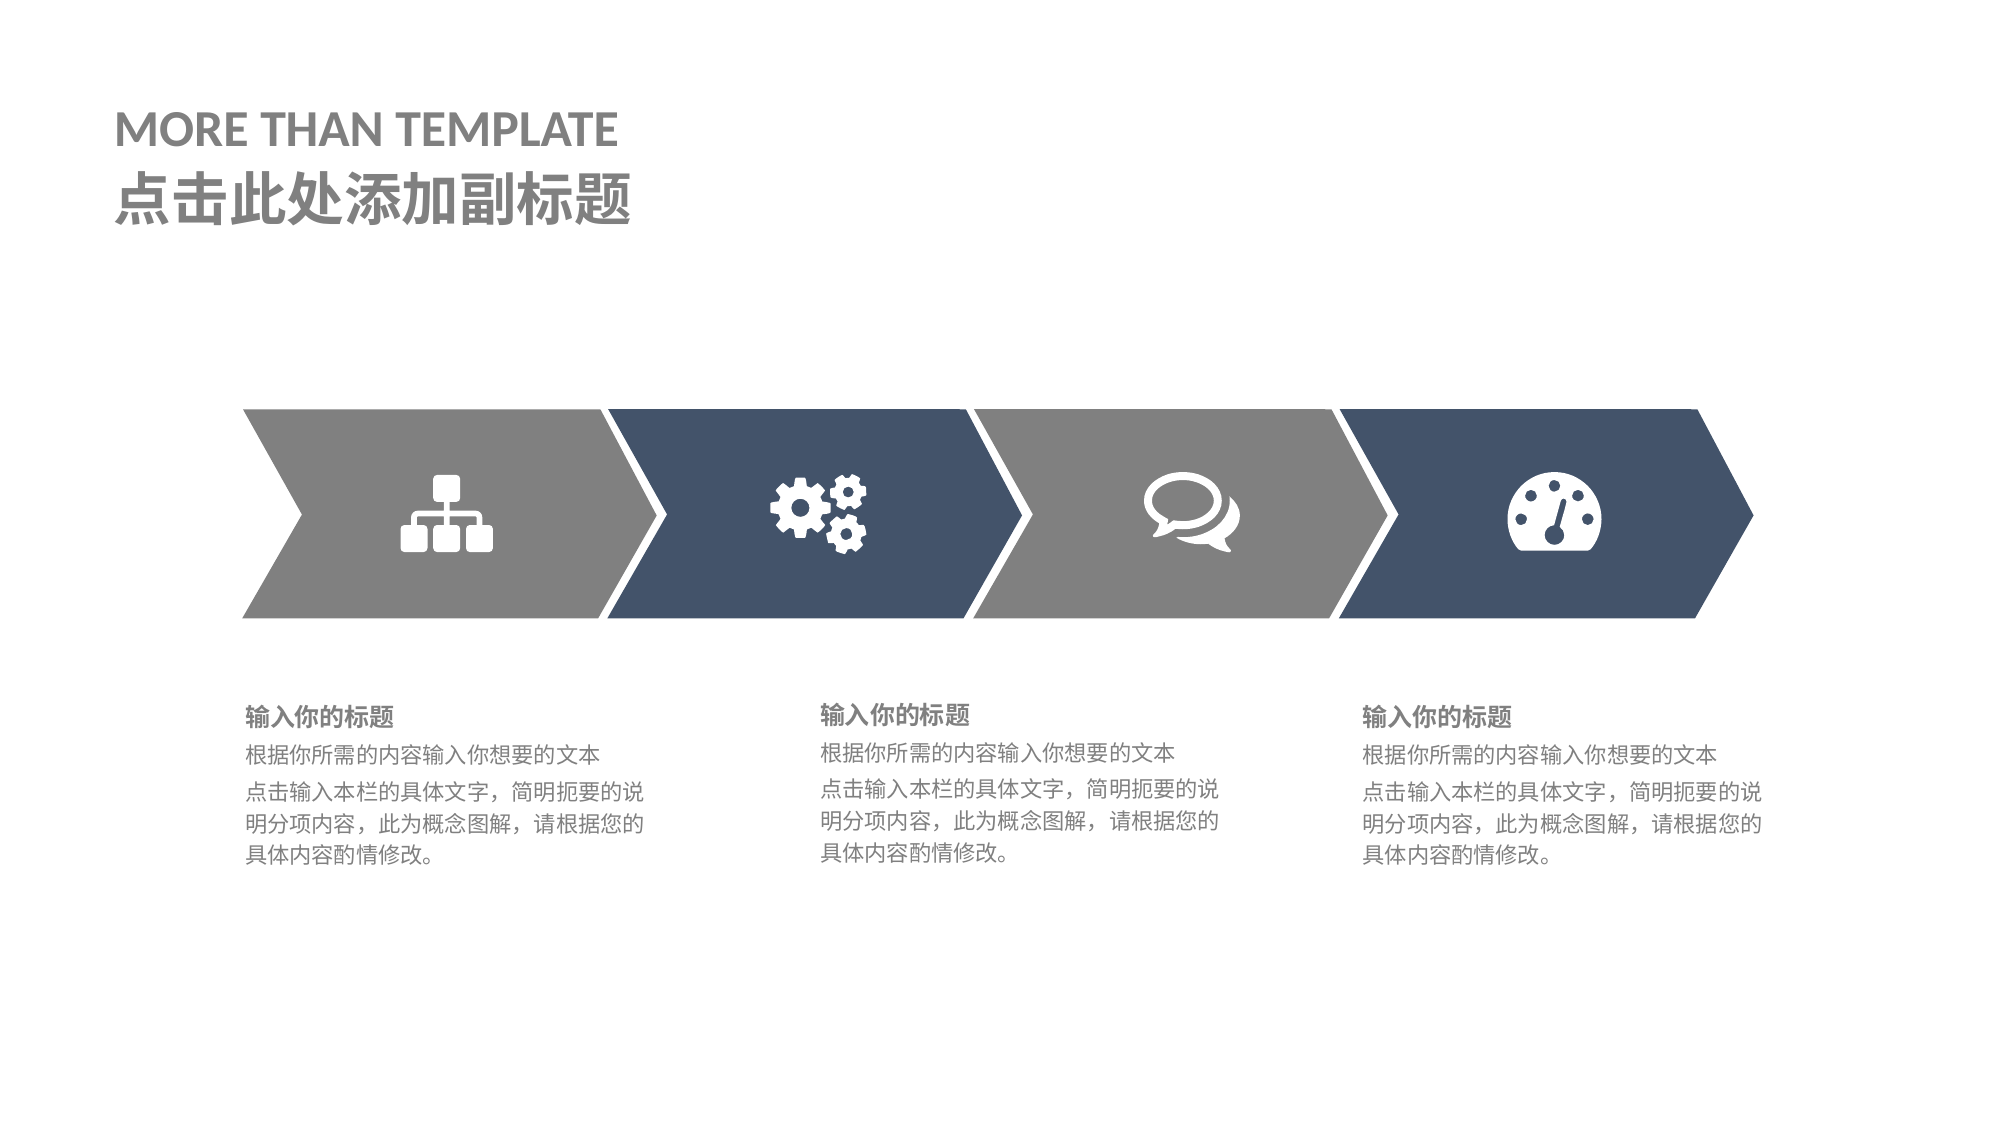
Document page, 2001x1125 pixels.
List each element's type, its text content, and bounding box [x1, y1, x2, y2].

text_box [973, 409, 1388, 619]
text_box [242, 409, 657, 619]
text_box [400, 474, 493, 553]
text_box [607, 409, 1023, 619]
text_box [830, 474, 867, 510]
text_box [1338, 409, 1754, 619]
text_box [1176, 496, 1240, 553]
text_box 输入你的标题 根据你所需的内容输入你想要的文本 点击输入本栏的具体文字，简明扼要的说明分项内容，此为概念图解，请根据您的具体内容酌情修改。 [1338, 684, 1790, 881]
text_box 输入你的标题 根据你所需的内容输入你想要的文本 点击输入本栏的具体文字，简明扼要的说明分项内容，此为概念图解，请根据您的具体内容酌情修改。 [221, 684, 673, 881]
text_box [826, 514, 867, 555]
text_box MORE THAN TEMPLATE 点击此处添加副标题 [99, 80, 760, 240]
text_box 输入你的标题 根据你所需的内容输入你想要的文本 点击输入本栏的具体文字，简明扼要的说明分项内容，此为概念图解，请根据您的具体内容酌情修改。 [796, 681, 1248, 878]
text_box [1144, 472, 1222, 538]
text_box [770, 477, 831, 538]
text_box [1507, 472, 1602, 551]
